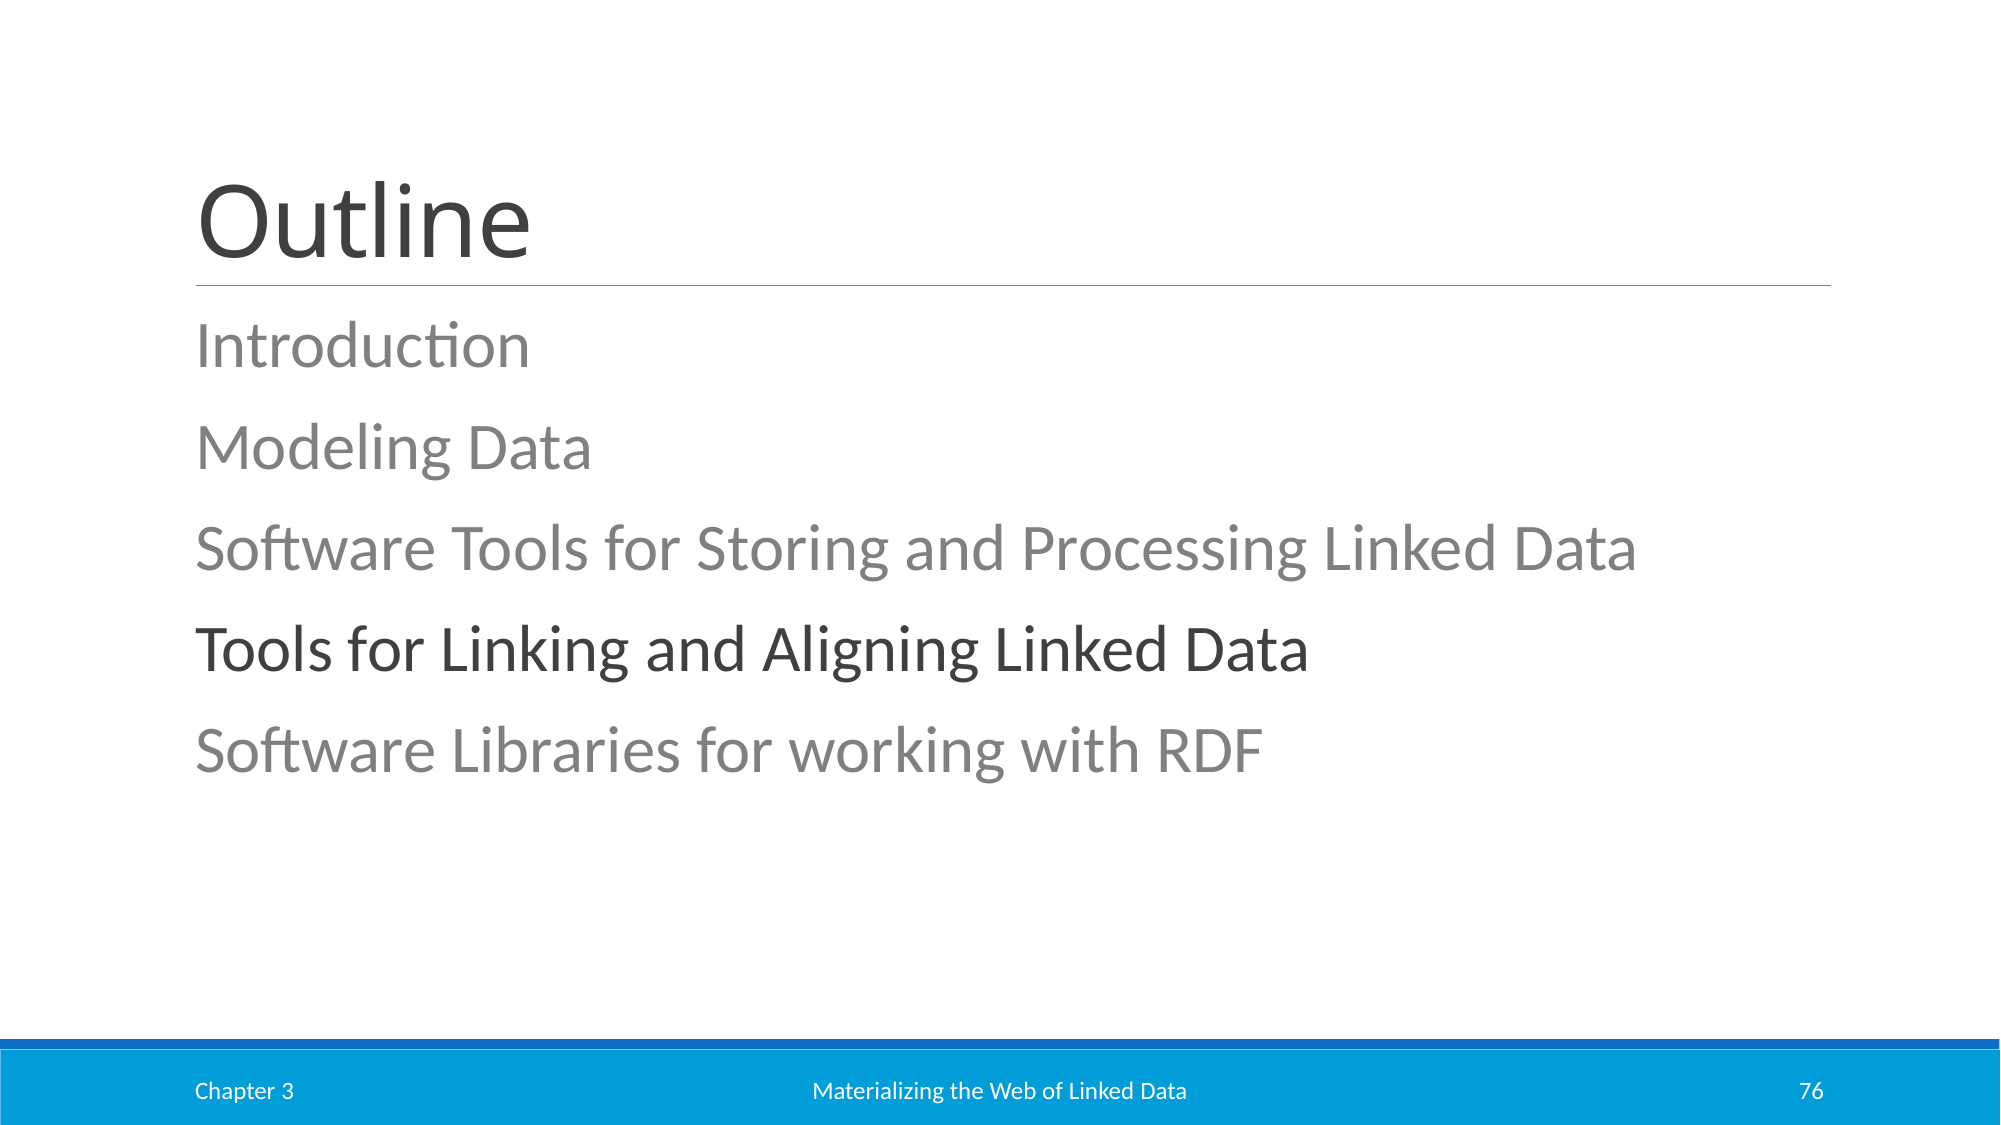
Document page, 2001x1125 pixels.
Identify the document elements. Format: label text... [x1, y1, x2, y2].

slide_number 76 [1624, 1059, 1840, 1120]
slide_number Chapter 3 [180, 1059, 586, 1120]
footer Materializing the Web of Linked Data [604, 1059, 1396, 1120]
title Outline [180, 47, 1830, 285]
list Introduction Modeling Data Software Tools for Storing and Processing Linked Data Tools for Linking and Aligning Linked Data Software Libraries for working with RDF [180, 302, 1830, 963]
